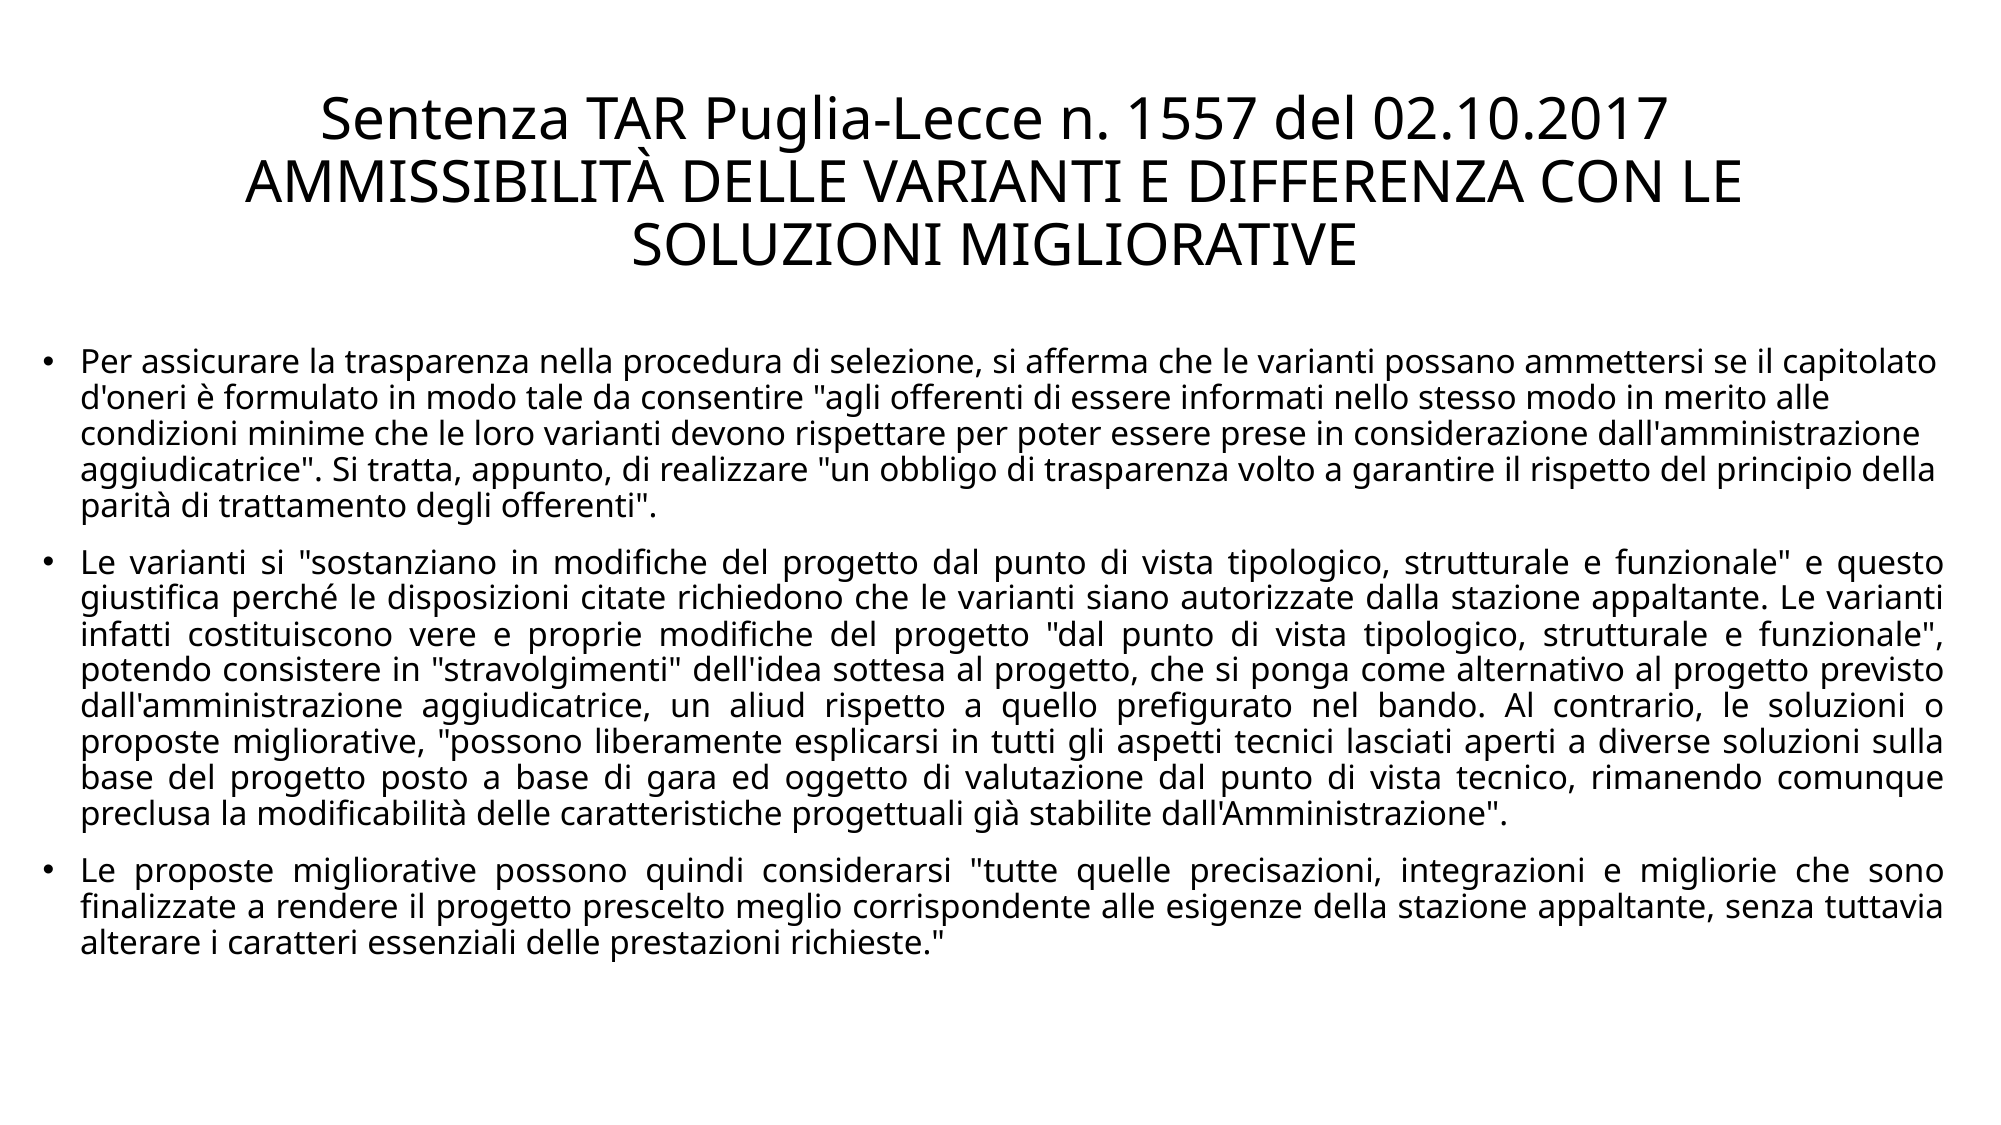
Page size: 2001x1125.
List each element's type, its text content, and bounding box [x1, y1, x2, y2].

title Sentenza TAR Puglia-Lecce n. 1557 del 02.10.2017 AMMISSIBILITÀ DELLE VARIANTI E DIFFERENZA CON LE SOLUZIONI MIGLIORATIVE [132, 75, 1858, 293]
list Per assicurare la trasparenza nella procedura di selezione, si afferma che le varianti possano ammettersi se il capitolato d'oneri è formulato in modo tale da consentire "agli offerenti di essere informati nello stesso modo in merito alle condizioni minime che le loro varianti devono rispettare per poter essere prese in considerazione dall'amministrazione aggiudicatrice". Si tratta, appunto, di realizzare "un obbligo di trasparenza volto a garantire il rispetto del principio della parità di trattamento degli offerenti". Le varianti si "sostanziano in modifiche del progetto dal punto di vista tipologico, strutturale e funzionale" e questo giustifica perché le disposizioni citate richiedono che le varianti siano autorizzate dalla stazione appaltante. Le varianti infatti costituiscono vere e proprie modifiche del progetto "dal punto di vista tipologico, strutturale e funzionale", potendo consistere in "stravolgimenti" dell'idea sottesa al progetto, che si ponga come alternativo al progetto previsto dall'amministrazione aggiudicatrice, un aliud rispetto a quello prefigurato nel bando. Al contrario, le soluzioni o proposte migliorative, "possono liberamente esplicarsi in tutti gli aspetti tecnici lasciati aperti a diverse soluzioni sulla base del progetto posto a base di gara ed oggetto di valutazione dal punto di vista tecnico, rimanendo comunque preclusa la modificabilità delle caratteristiche progettuali già stabilite dall'Amministrazione". Le proposte migliorative possono quindi considerarsi "tutte quelle precisazioni, integrazioni e migliorie che sono finalizzate a rendere il progetto prescelto meglio corrispondente alle esigenze della stazione appaltante, senza tuttavia alterare i caratteri essenziali delle prestazioni richieste." [27, 337, 1963, 1125]
